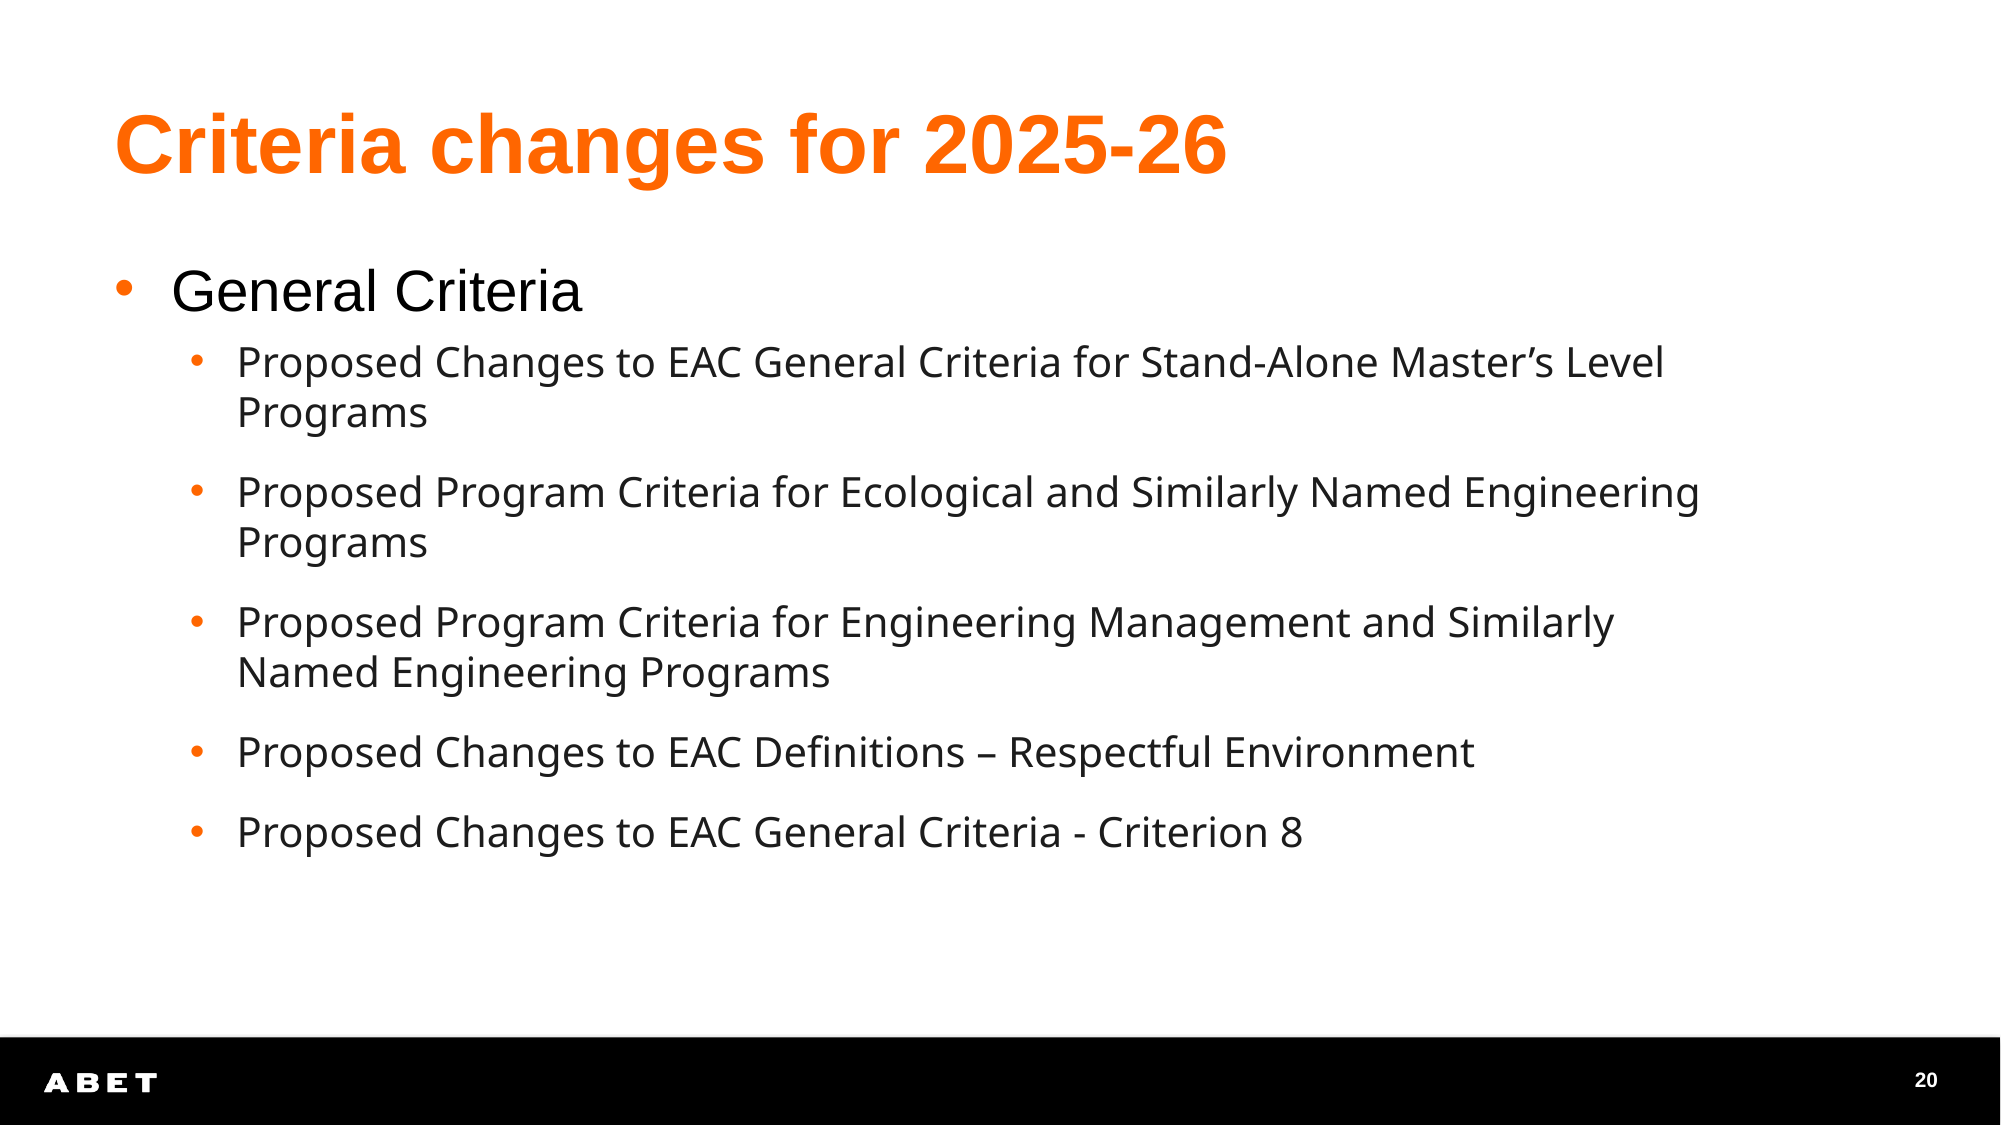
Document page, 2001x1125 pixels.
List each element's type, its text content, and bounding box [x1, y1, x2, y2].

list General Criteria Proposed Changes to EAC General Criteria for Stand-Alone Master’s Level Programs Proposed Program Criteria for Ecological and Similarly Named Engineering Programs Proposed Program Criteria for Engineering Management and Similarly Named Engineering Programs Proposed Changes to EAC Definitions – Respectful Environment Proposed Changes to EAC General Criteria - Criterion 8 [99, 245, 1778, 925]
title Criteria changes for 2025-26 [99, 82, 1900, 213]
picture [16, 1052, 184, 1113]
